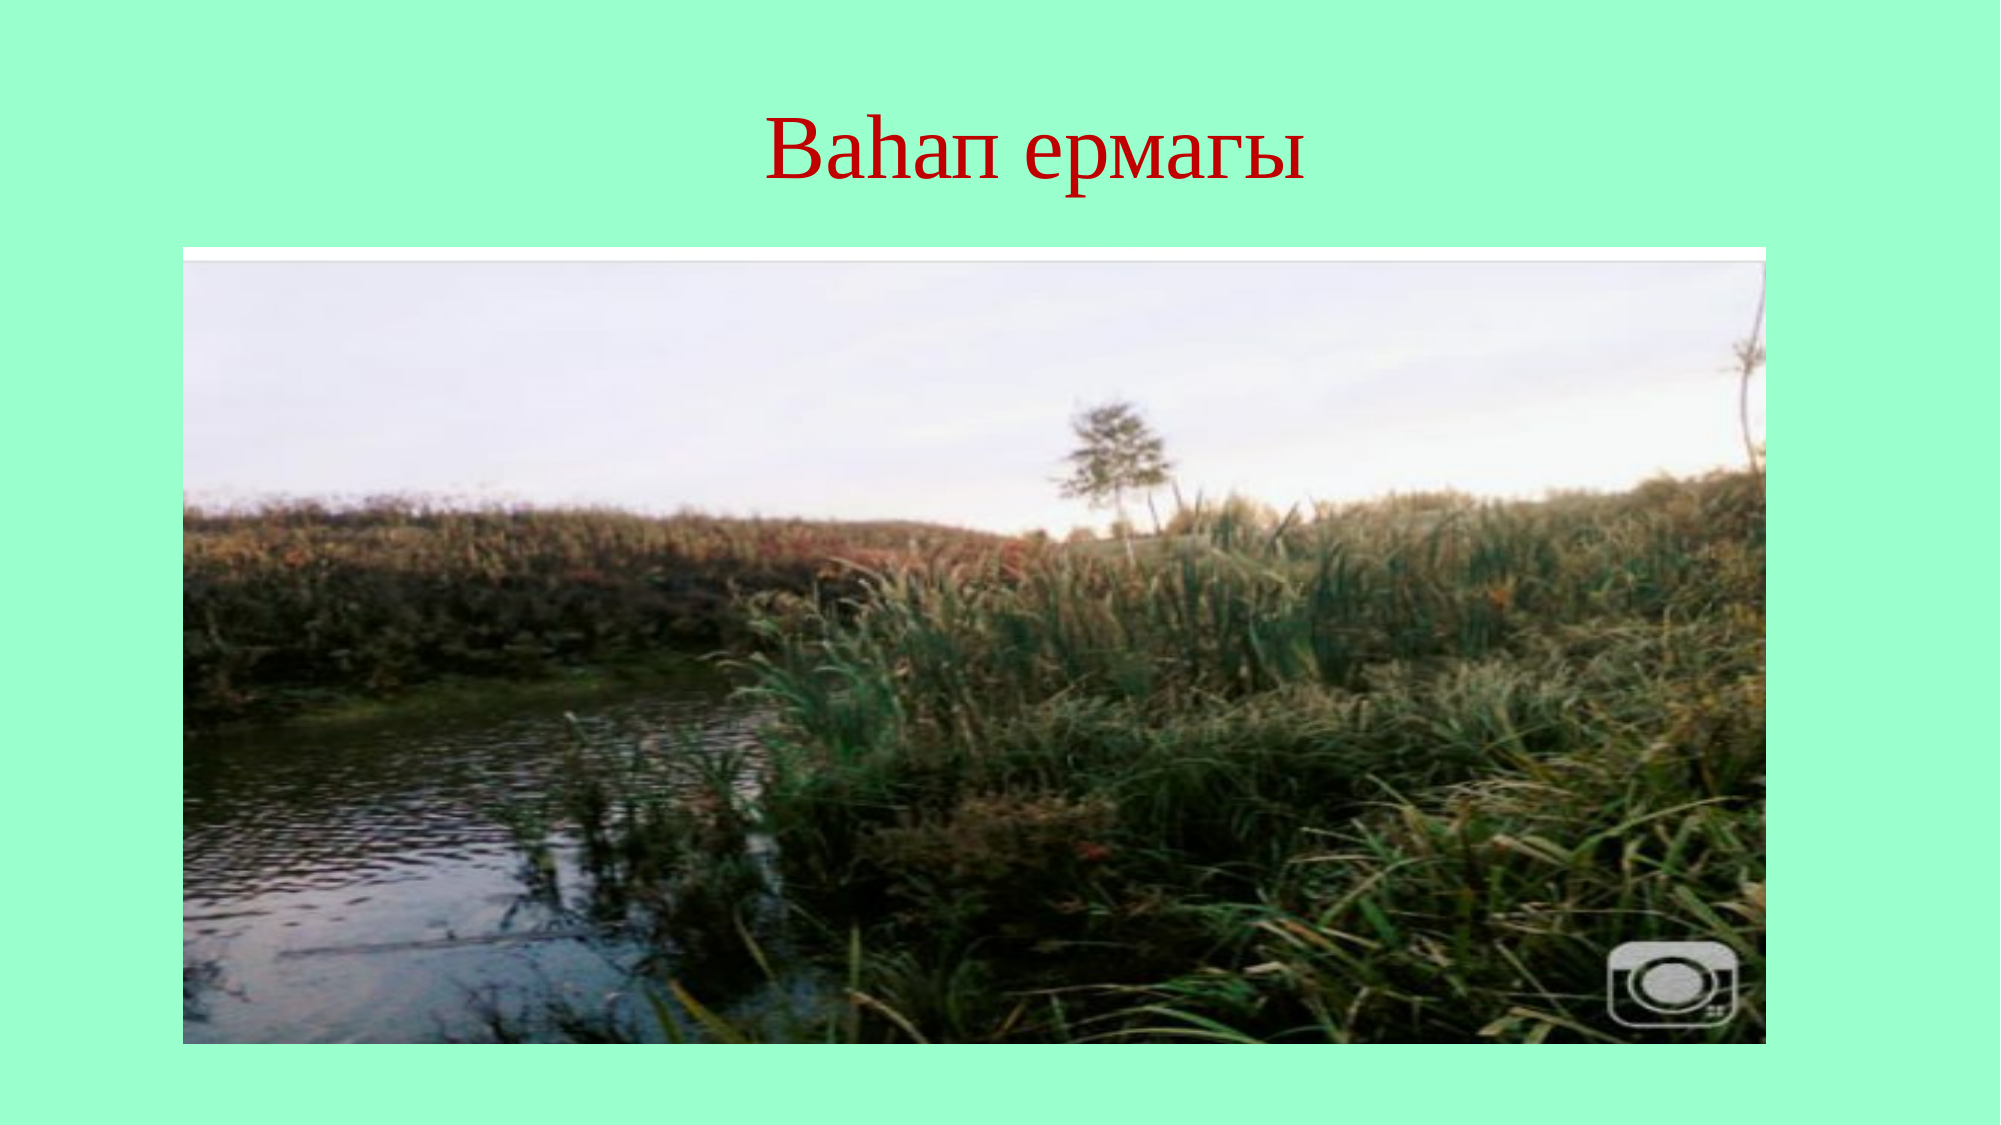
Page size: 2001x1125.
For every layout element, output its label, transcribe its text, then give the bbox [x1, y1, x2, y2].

title Ваһап ермагы [243, 54, 1887, 244]
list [154, 247, 1766, 1044]
